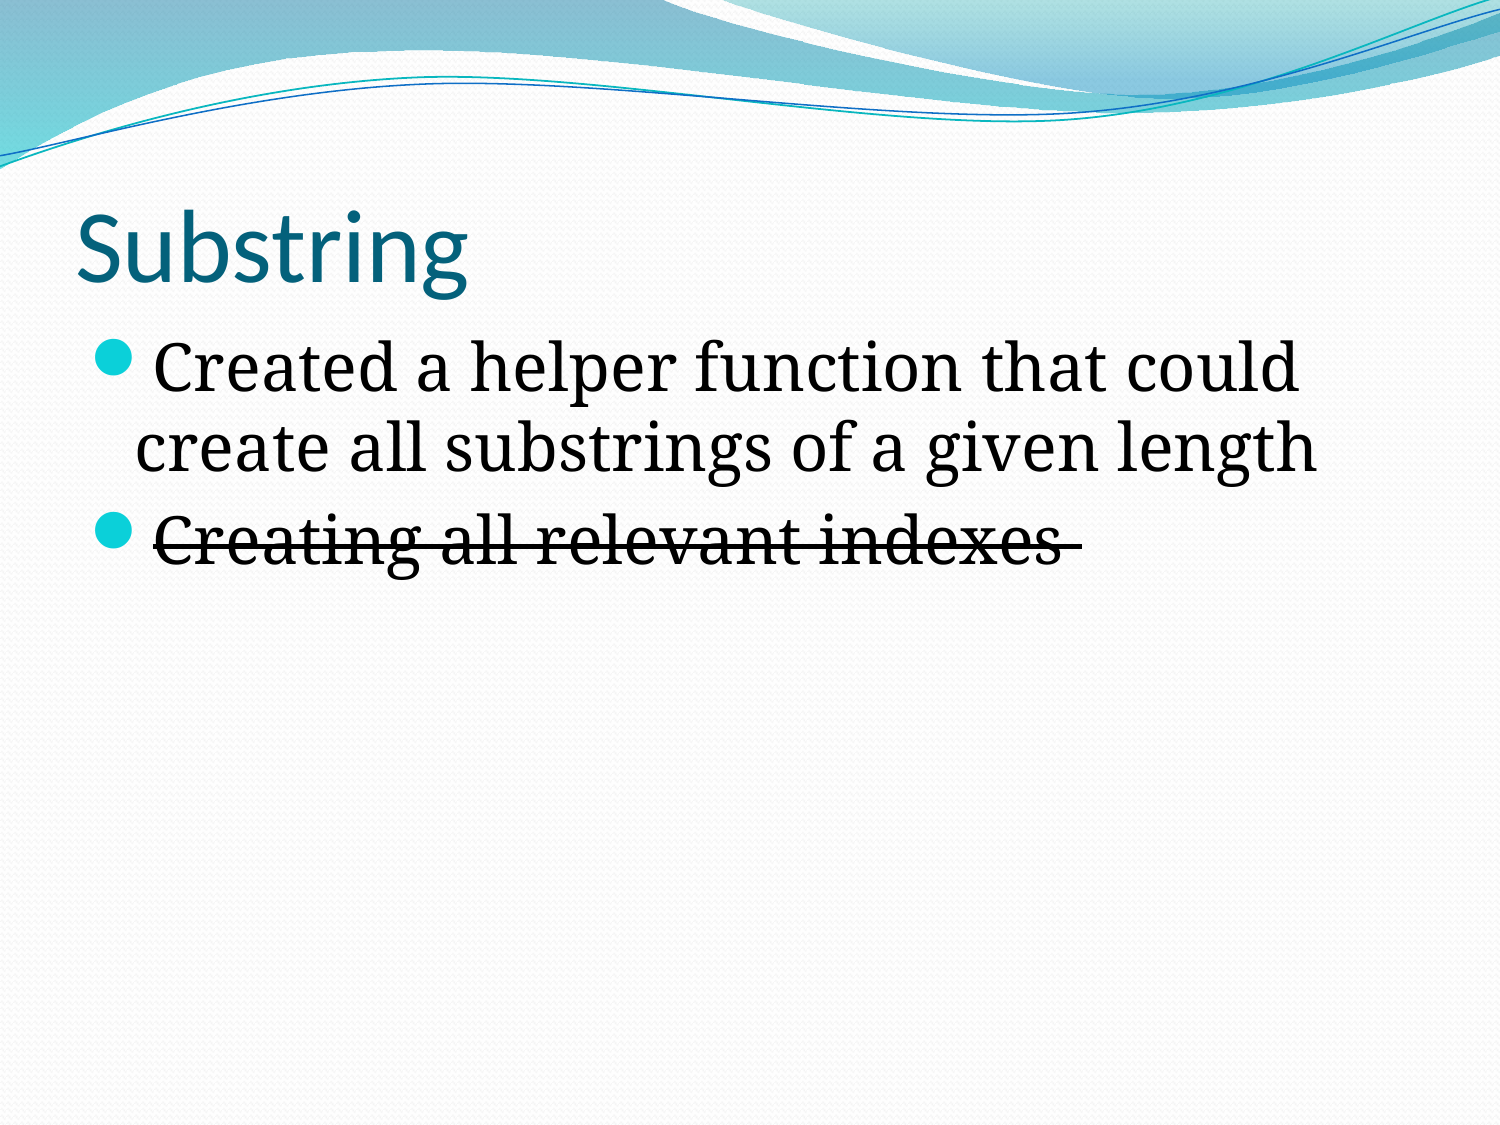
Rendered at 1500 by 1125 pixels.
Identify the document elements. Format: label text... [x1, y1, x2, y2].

title Substring [75, 115, 1425, 303]
list Created a helper function that could create all substrings of a given length Creating all relevant indexes [75, 317, 1425, 1038]
